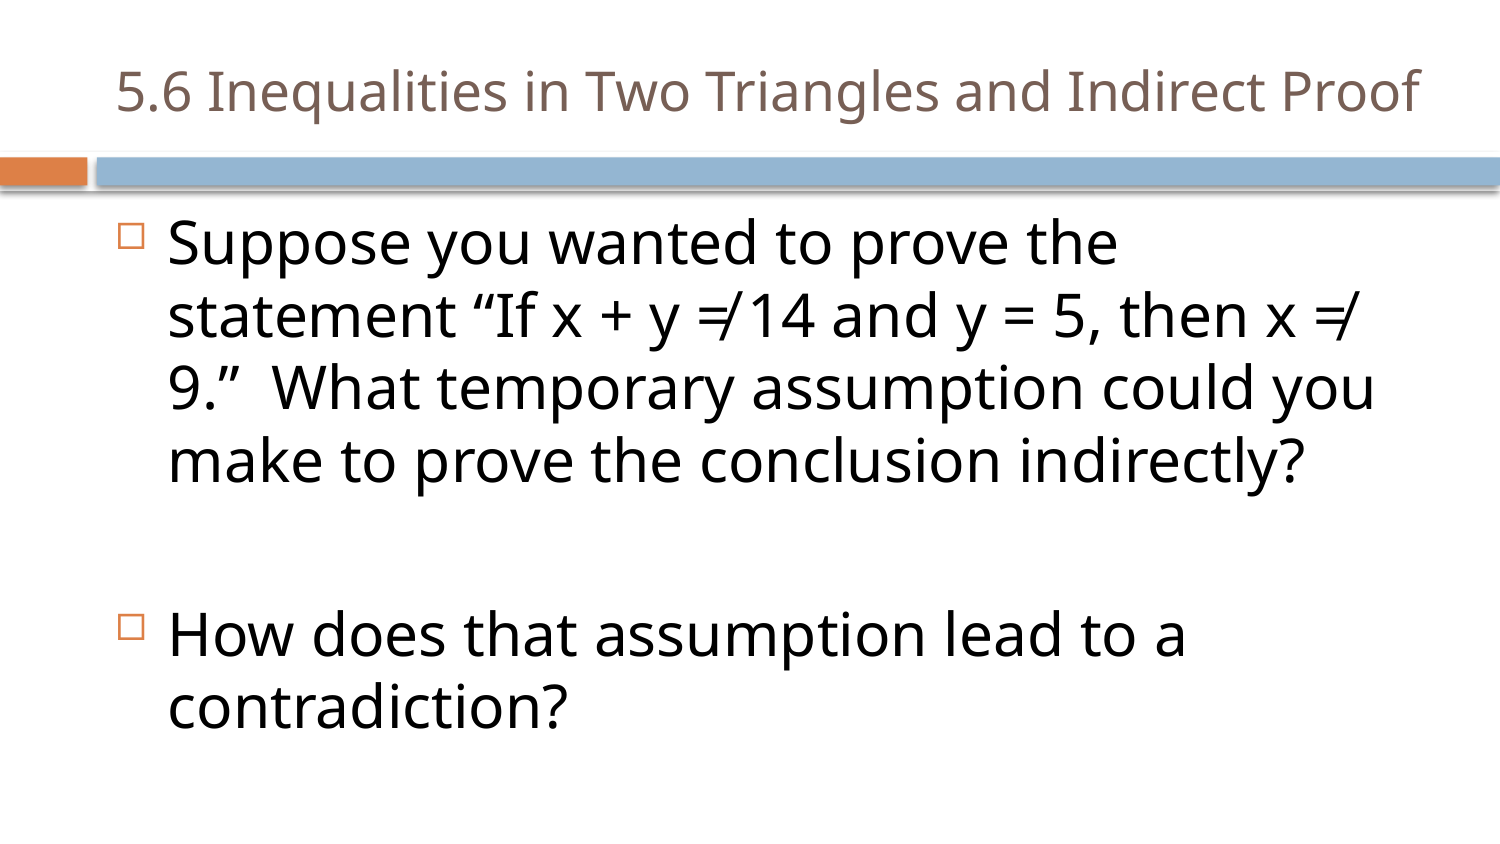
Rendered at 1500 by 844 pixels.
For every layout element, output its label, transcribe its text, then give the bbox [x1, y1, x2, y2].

list Suppose you wanted to prove the statement “If x + y ≠ 14 and y = 5, then x ≠ 9.” What temporary assumption could you make to prove the conclusion indirectly? How does that assumption lead to a contradiction? [100, 196, 1438, 750]
title 5.6 Inequalities in Two Triangles and Indirect Proof [100, 28, 1438, 150]
